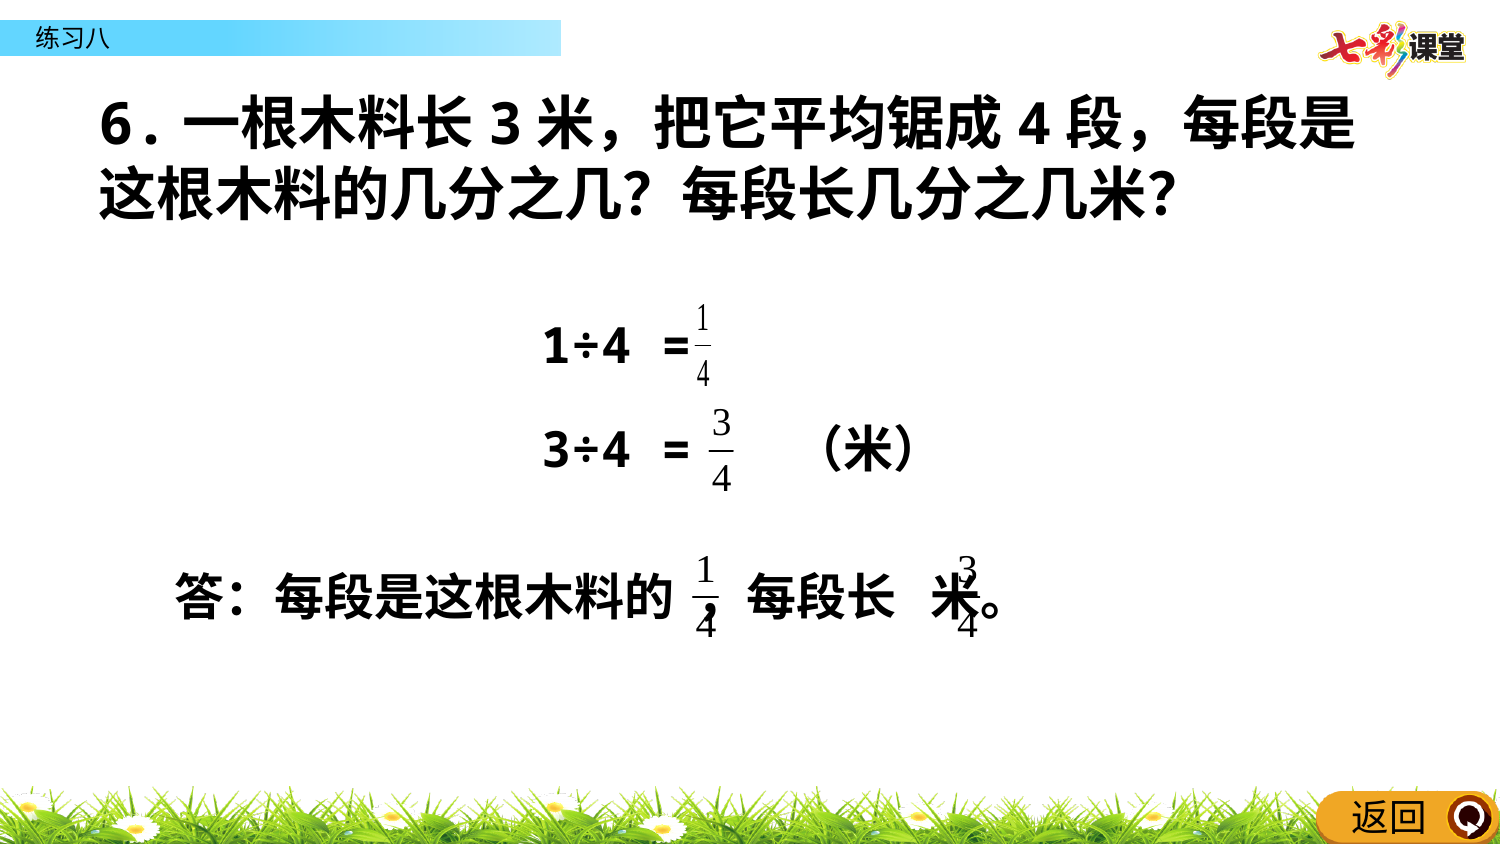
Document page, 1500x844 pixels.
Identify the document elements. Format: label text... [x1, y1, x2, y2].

text_box 6.一根木料长3米，把它平均锯成4段，每段是这根木料的几分之几？每段长几分之几米？ [83, 79, 1393, 234]
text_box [466, 397, 999, 501]
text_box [159, 544, 1436, 647]
picture [1316, 20, 1468, 80]
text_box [466, 292, 1188, 395]
picture [0, 786, 1500, 844]
